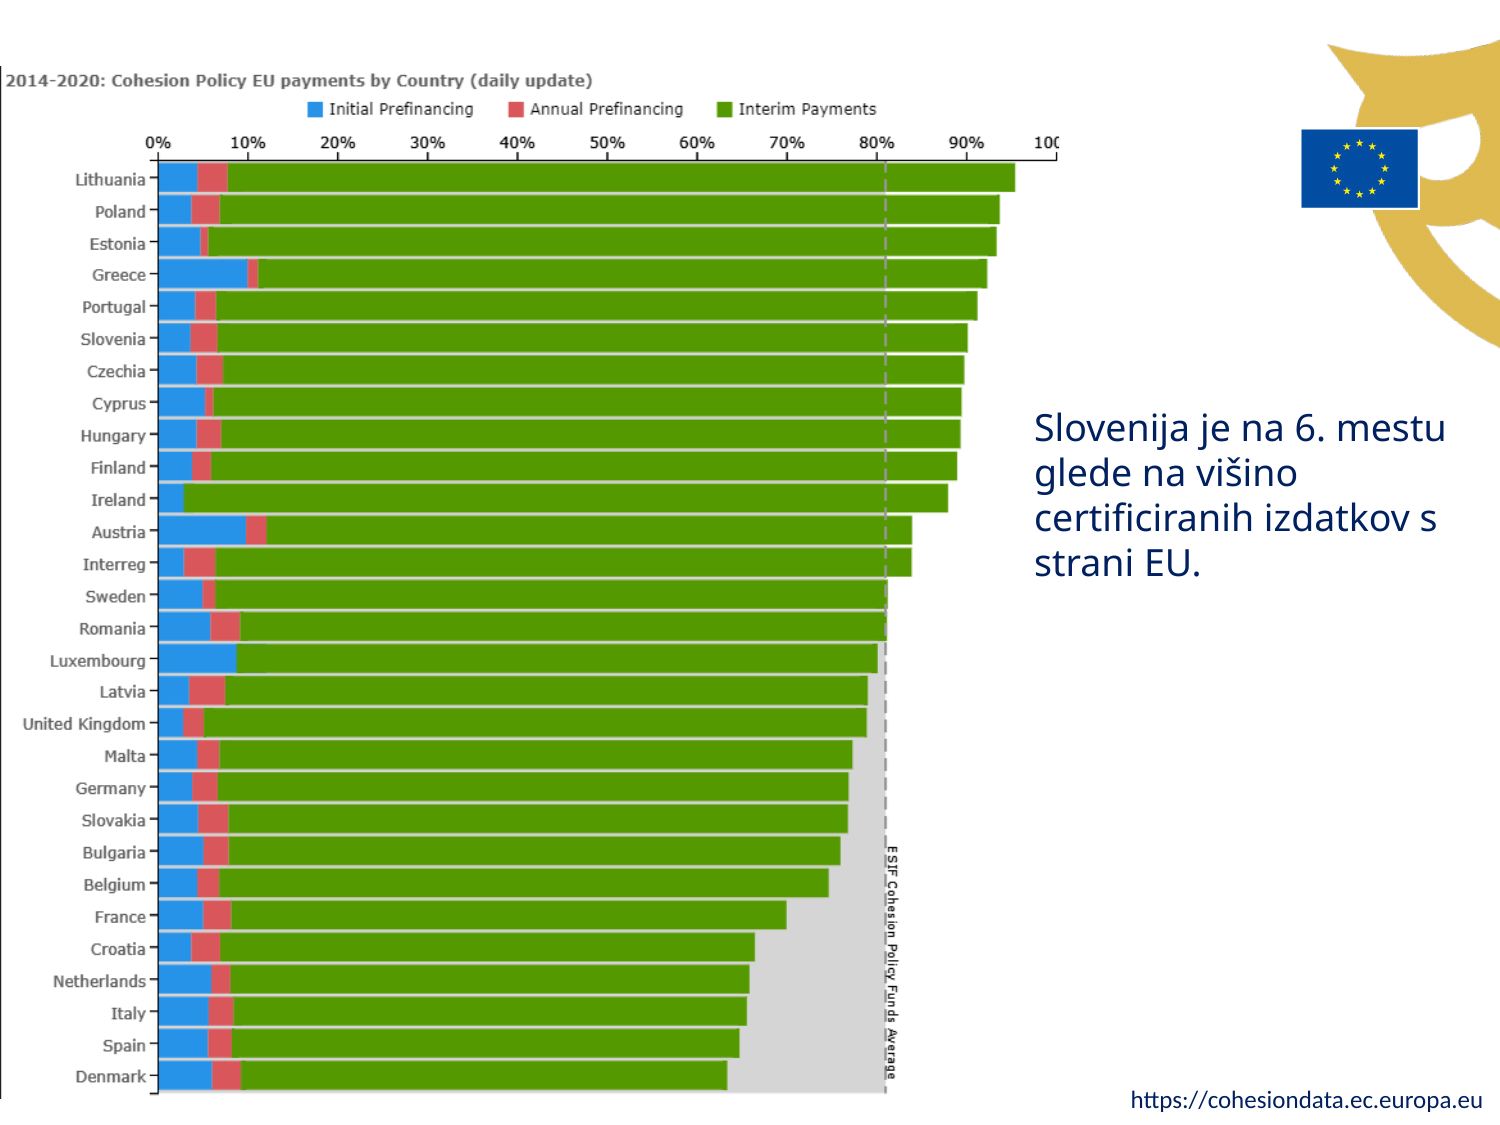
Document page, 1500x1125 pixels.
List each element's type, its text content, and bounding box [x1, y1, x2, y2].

text_box Slovenija je na 6. mestu glede na višino certificiranih izdatkov s strani EU. [1060, 396, 1468, 592]
picture [0, 66, 1060, 1099]
picture [1299, 0, 1500, 483]
text_box https://cohesiondata.ec.europa.eu [1115, 1076, 1500, 1121]
